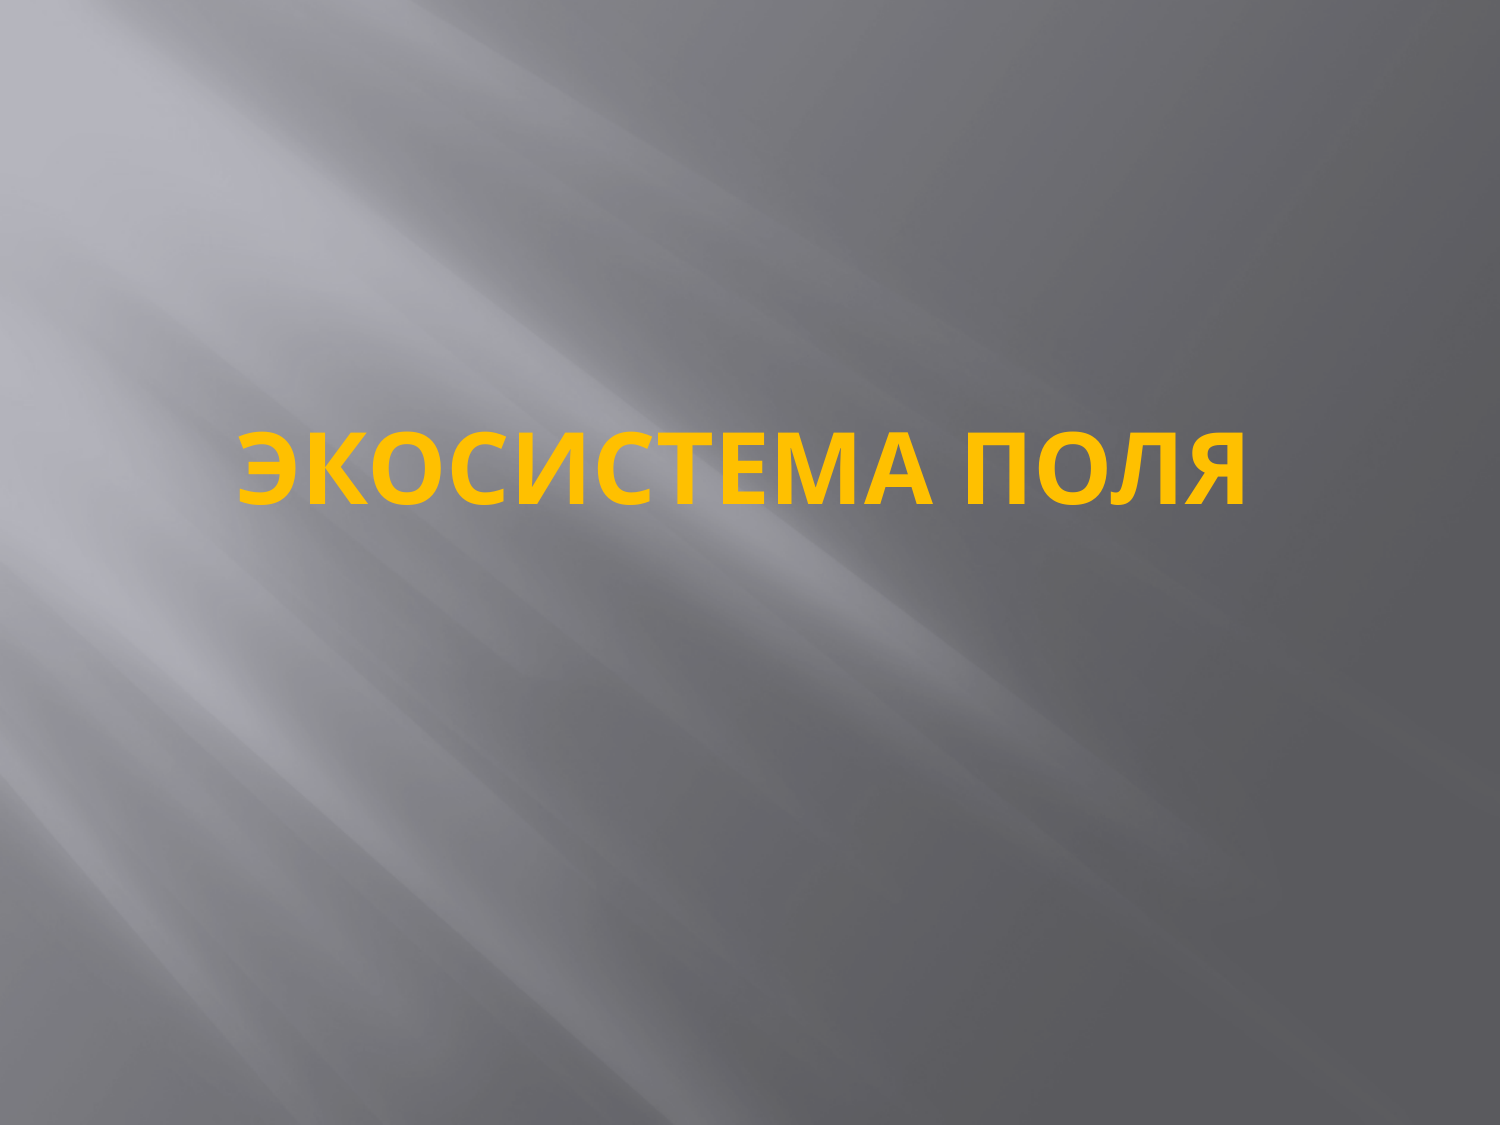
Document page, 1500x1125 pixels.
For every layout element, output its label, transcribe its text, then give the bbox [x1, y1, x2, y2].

title Экосистема поля [69, 224, 1420, 525]
